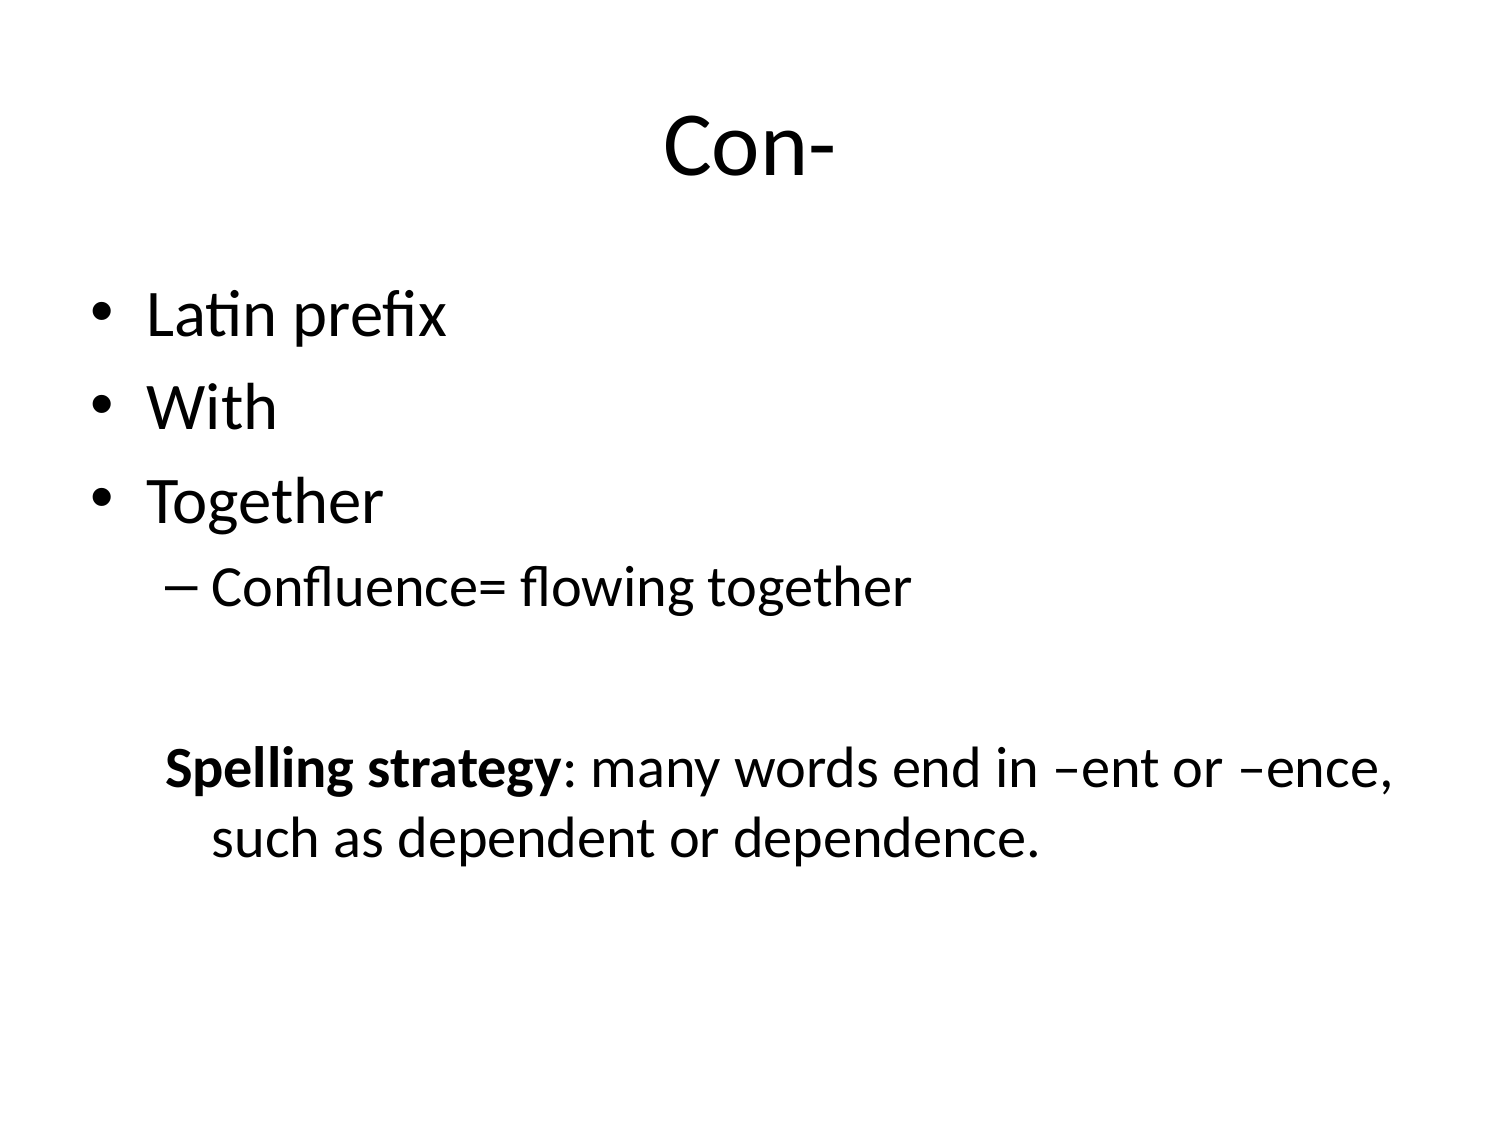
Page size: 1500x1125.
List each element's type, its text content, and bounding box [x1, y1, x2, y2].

title Con- [75, 45, 1425, 233]
list Latin prefix With Together Confluence= flowing together Spelling strategy: many words end in –ent or –ence, such as dependent or dependence. [75, 262, 1425, 1005]
